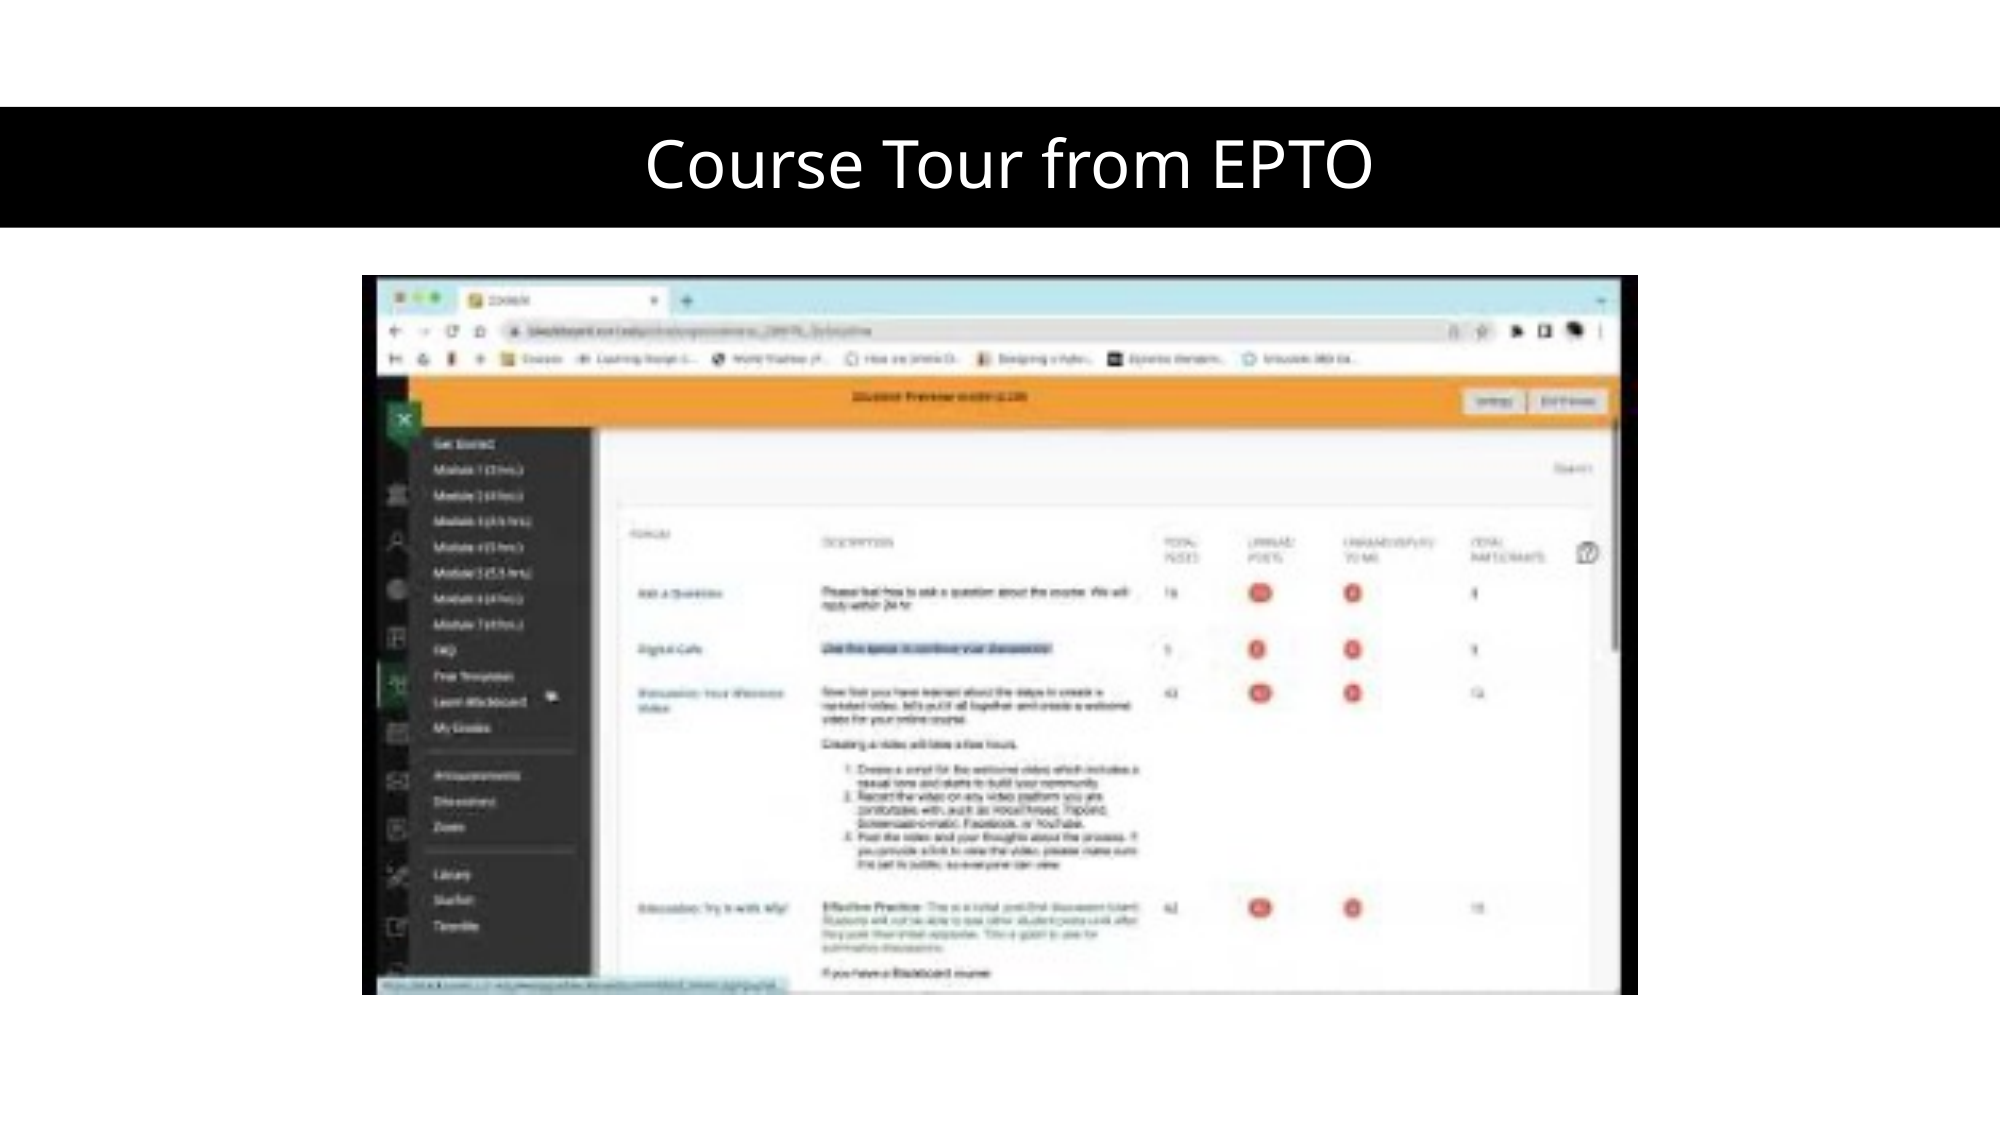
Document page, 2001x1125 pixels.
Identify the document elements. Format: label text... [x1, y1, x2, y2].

title Course Tour from EPTO [91, 105, 1931, 228]
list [361, 274, 1638, 996]
text_box [0, 106, 2000, 229]
